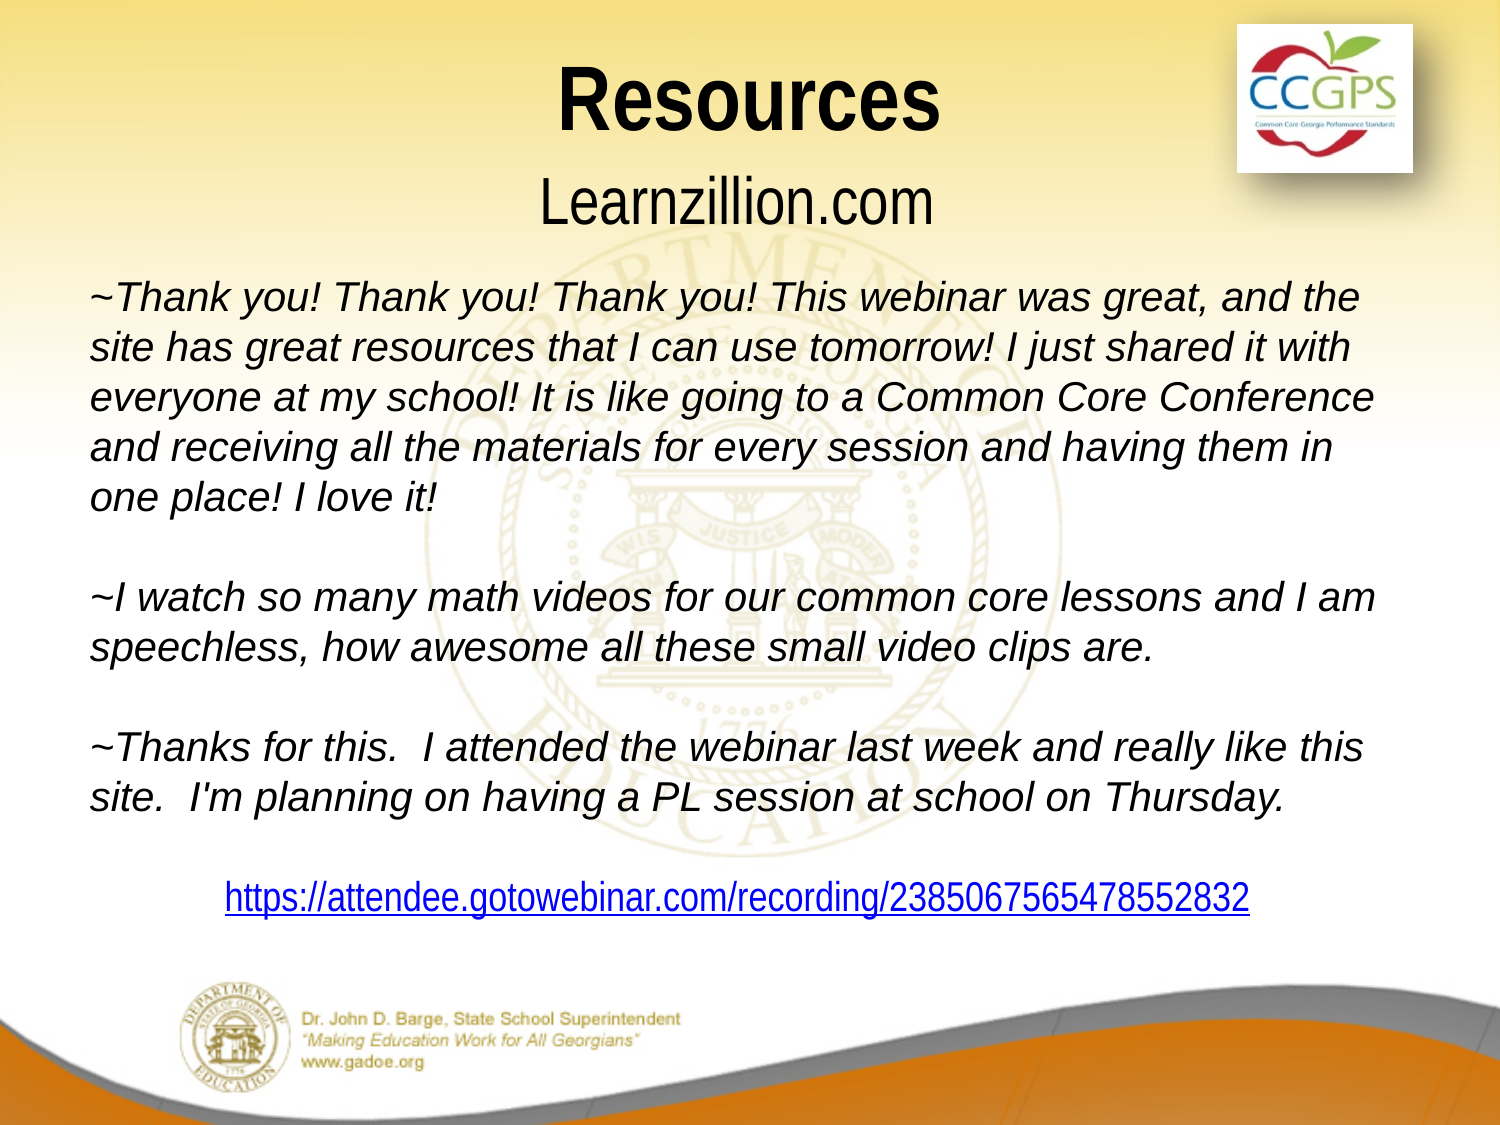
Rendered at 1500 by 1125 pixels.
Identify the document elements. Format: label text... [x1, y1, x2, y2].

picture [0, 0, 1500, 1125]
title Resources [112, 37, 1226, 149]
text_box ~Thank you! Thank you! Thank you! This webinar was great, and the site has great resources that I can use tomorrow! I just shared it with everyone at my school! It is like going to a Common Core Conference and receiving all the materials for every session and having them in one place! I love it! ~I watch so many math videos for our common core lessons and I am speechless, how awesome all these small video clips are. ~Thanks for this. I attended the webinar last week and really like this site. I'm planning on having a PL session at school on Thursday. https://attendee.gotowebinar.com/recording/2385067565478552832 [75, 262, 1400, 978]
subtitle Learnzillion.com [37, 149, 1438, 818]
